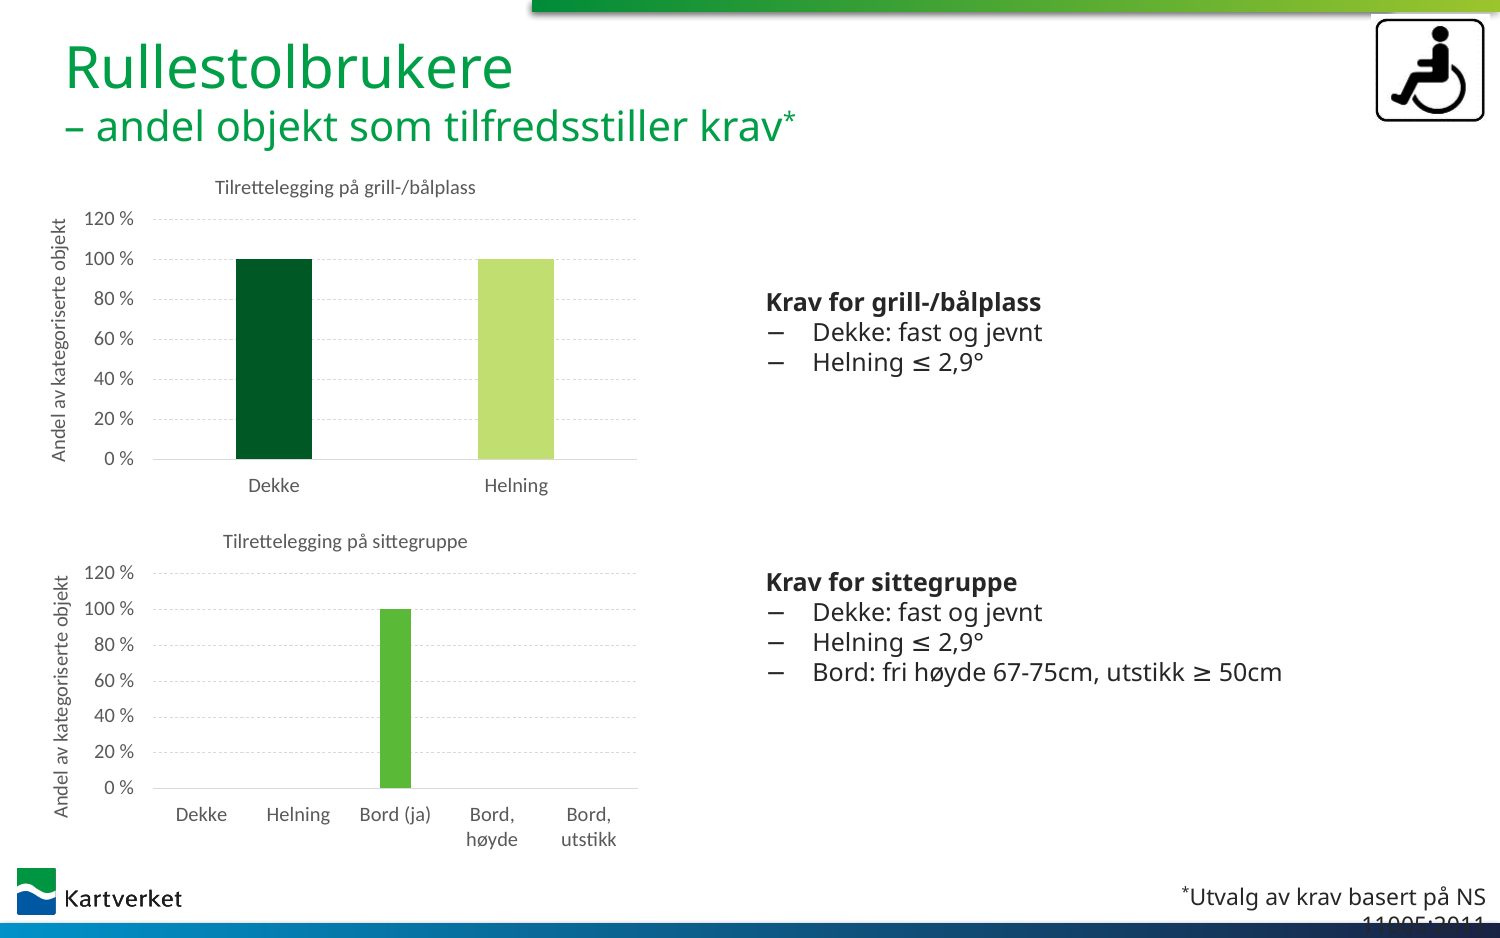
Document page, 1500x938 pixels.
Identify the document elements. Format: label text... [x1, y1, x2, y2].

text_box Rullestolbrukere – andel objekt som tilfredsstiller krav* [49, 14, 1431, 158]
picture [1371, 13, 1491, 127]
picture [41, 166, 650, 505]
picture [41, 520, 650, 859]
text_box *Utvalg av krav basert på NS 11005:2011 [1068, 873, 1500, 938]
text_box Krav for grill-/bålplass Dekke: fast og jevnt Helning ≤ 2,9° [750, 279, 1452, 384]
text_box Krav for sittegruppe Dekke: fast og jevnt Helning ≤ 2,9° Bord: fri høyde 67-75cm, utstikk ≥ 50cm [750, 559, 1500, 694]
